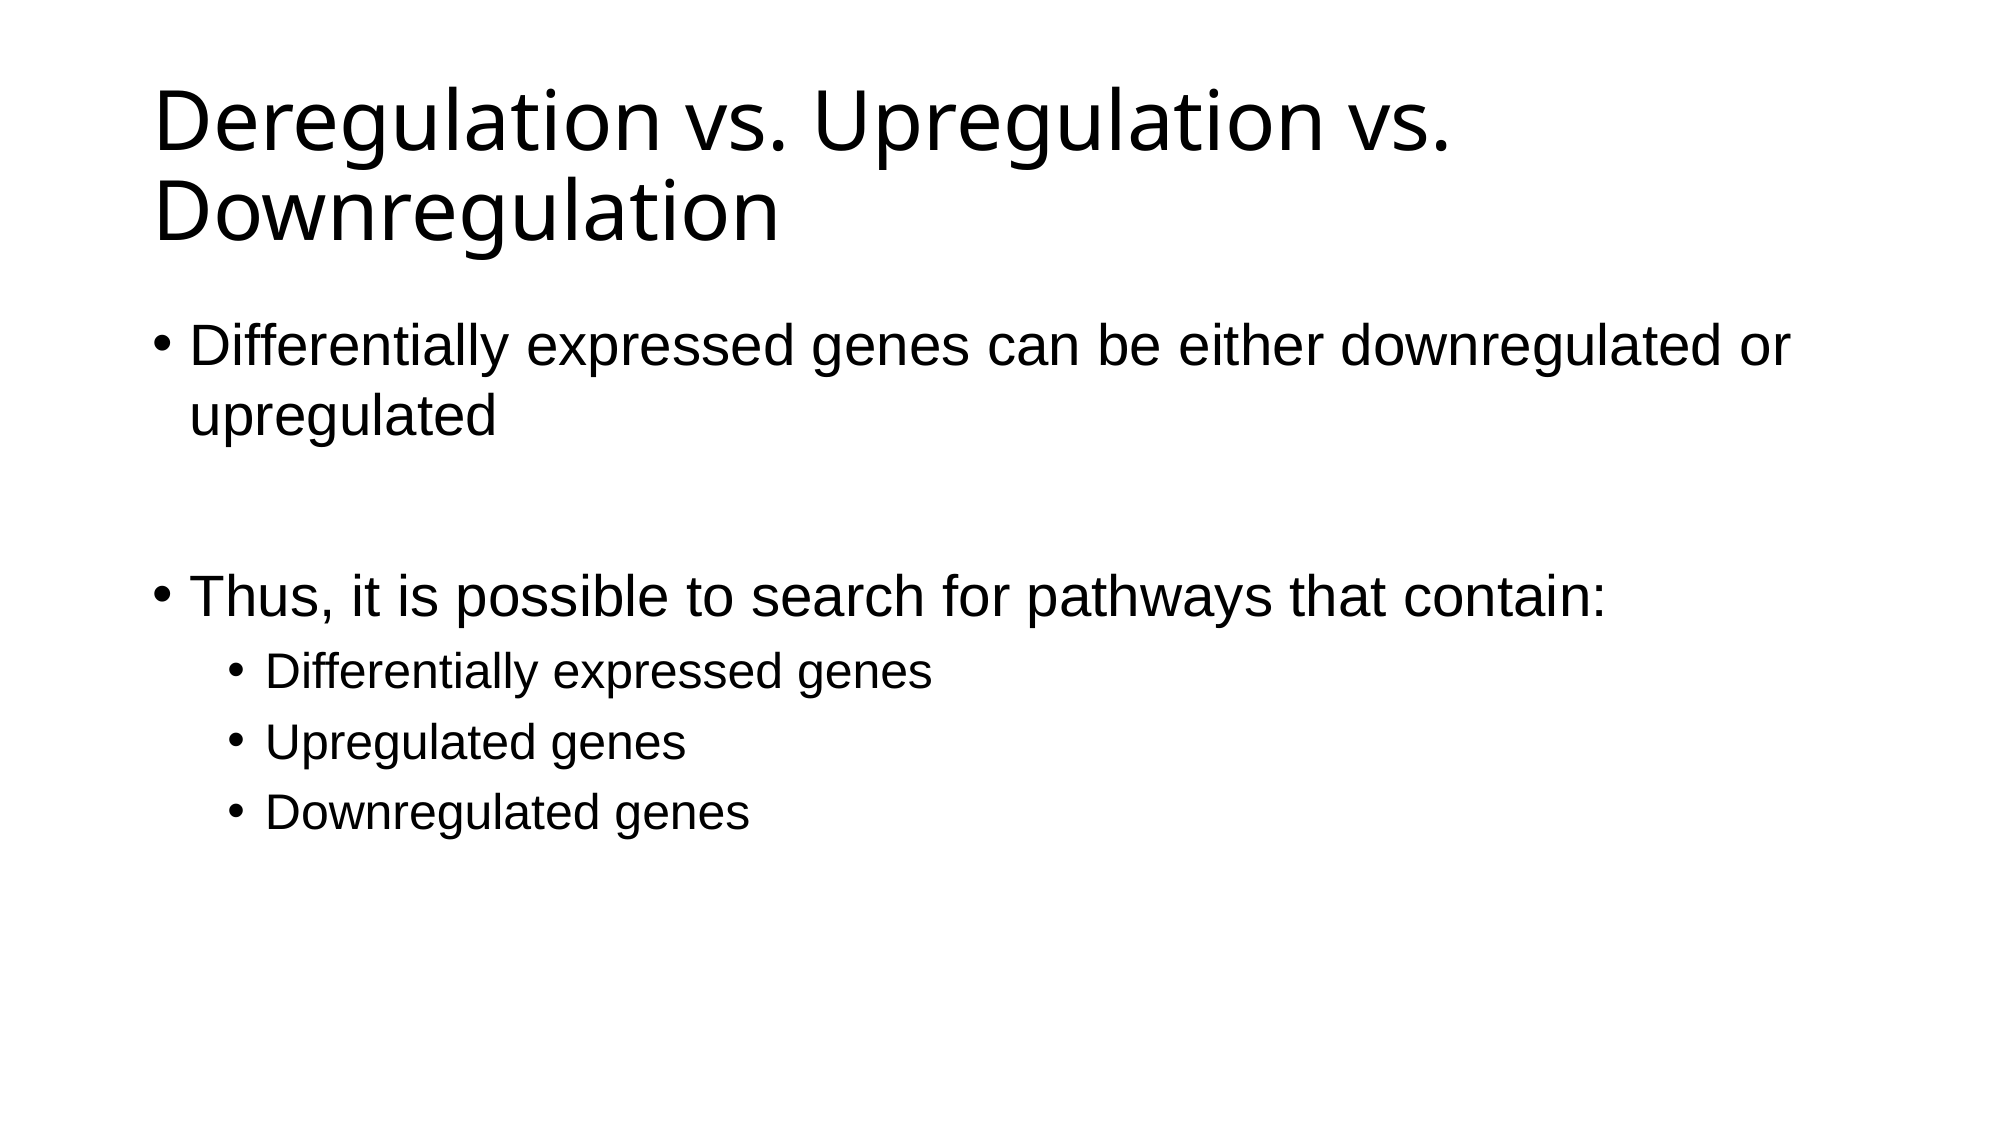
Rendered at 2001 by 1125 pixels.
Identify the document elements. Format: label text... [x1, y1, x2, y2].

title Deregulation vs. Upregulation vs. Downregulation [137, 59, 1863, 278]
list Differentially expressed genes can be either downregulated or upregulated Thus, it is possible to search for pathways that contain: Differentially expressed genes Upregulated genes Downregulated genes [137, 299, 1863, 1014]
